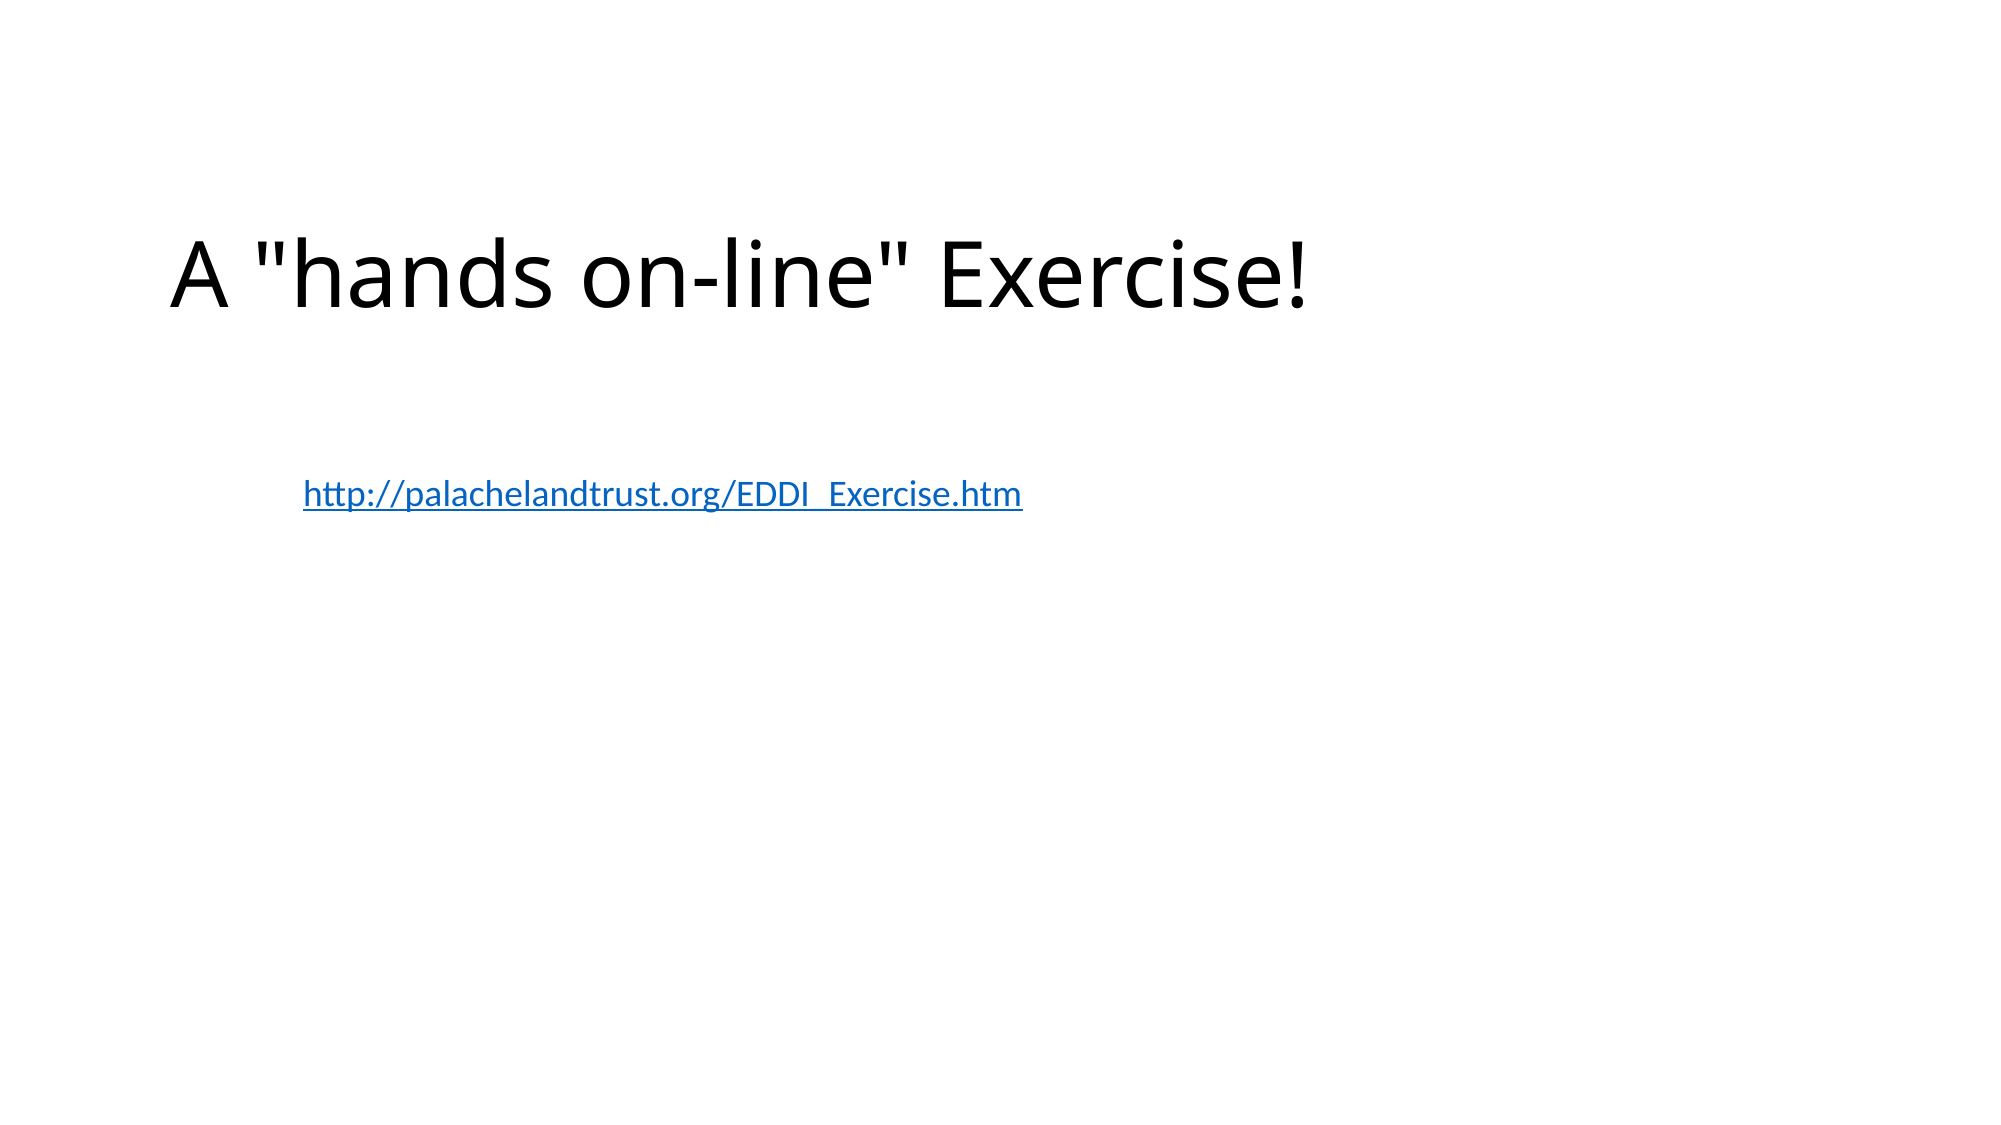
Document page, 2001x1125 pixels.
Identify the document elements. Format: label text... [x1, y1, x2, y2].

text_box http://palachelandtrust.org/EDDI_Exercise.htm [288, 461, 1038, 567]
title A "hands on-line" Exercise! [155, 169, 1881, 387]
